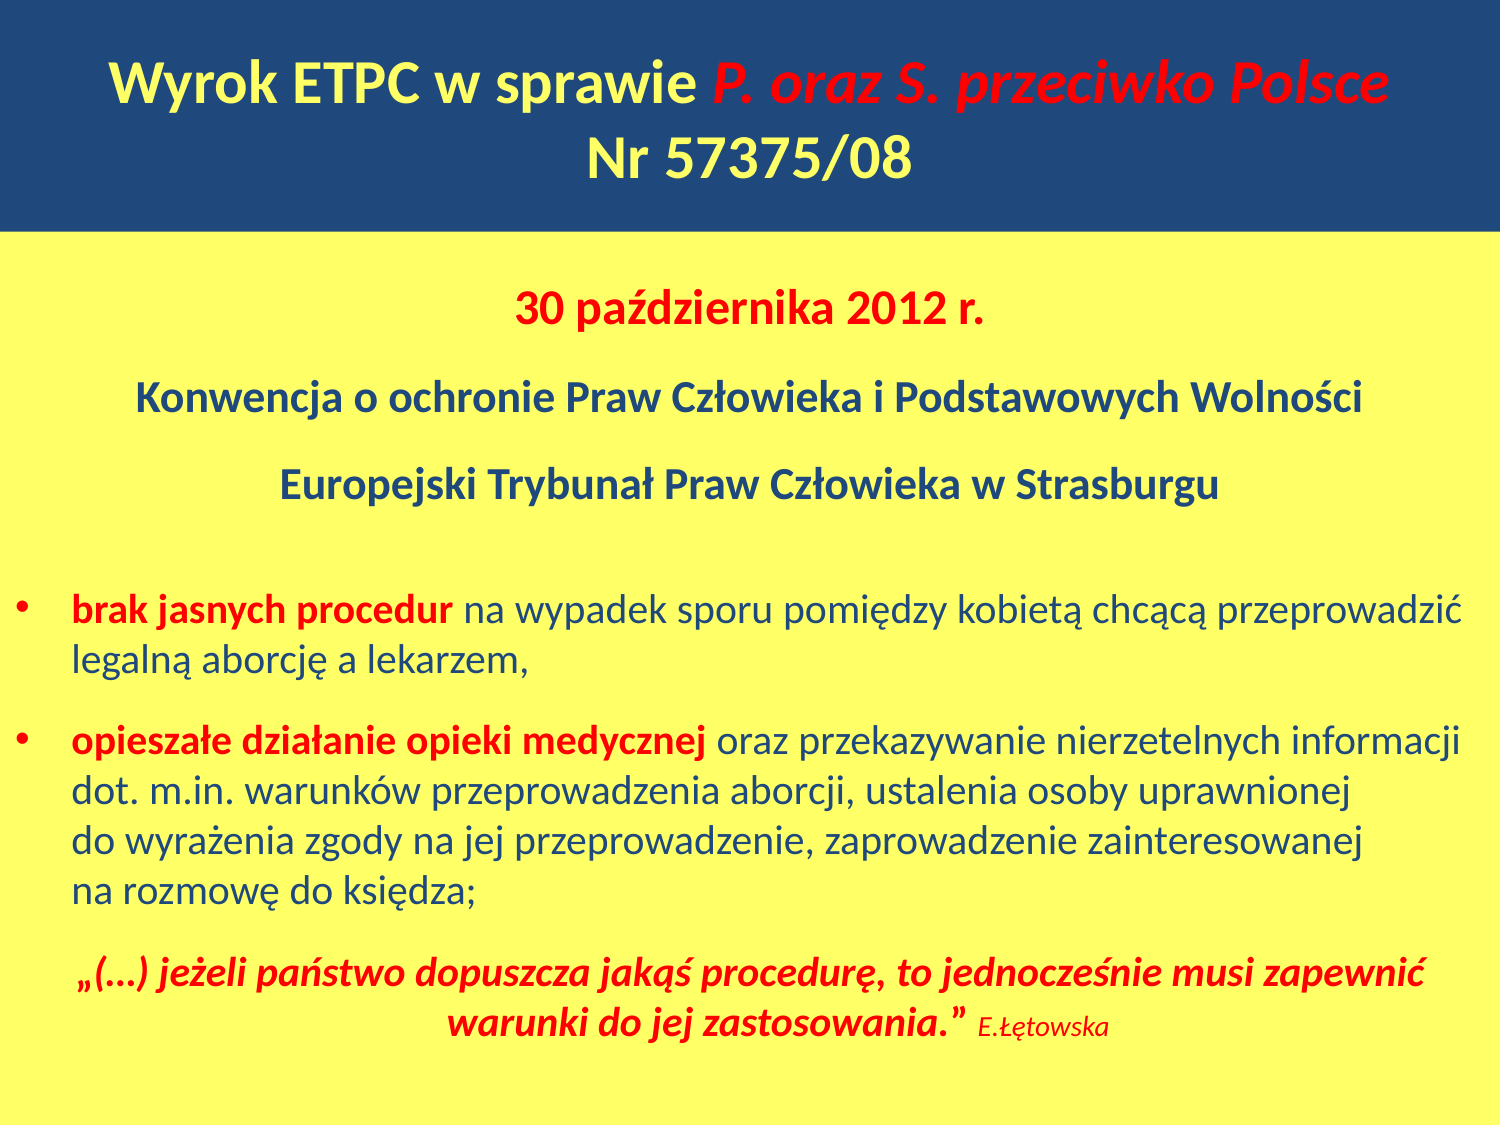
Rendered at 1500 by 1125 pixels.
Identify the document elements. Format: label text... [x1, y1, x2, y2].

title Wyrok ETPC w sprawie P. oraz S. przeciwko Polsce Nr 57375/08 [0, 0, 1500, 231]
list 30 października 2012 r. Konwencja o ochronie Praw Człowieka i Podstawowych Wolności Europejski Trybunał Praw Człowieka w Strasburgu brak jasnych procedur na wypadek sporu pomiędzy kobietą chcącą przeprowadzić legalną aborcję a lekarzem, opieszałe działanie opieki medycznej oraz przekazywanie nierzetelnych informacji dot. m.in. warunków przeprowadzenia aborcji, ustalenia osoby uprawnionej do wyrażenia zgody na jej przeprowadzenie, zaprowadzenie zainteresowanej na rozmowę do księdza; „(…) jeżeli państwo dopuszcza jakąś procedurę, to jednocześnie musi zapewnić warunki do jej zastosowania.” E.Łętowska [0, 231, 1500, 1125]
